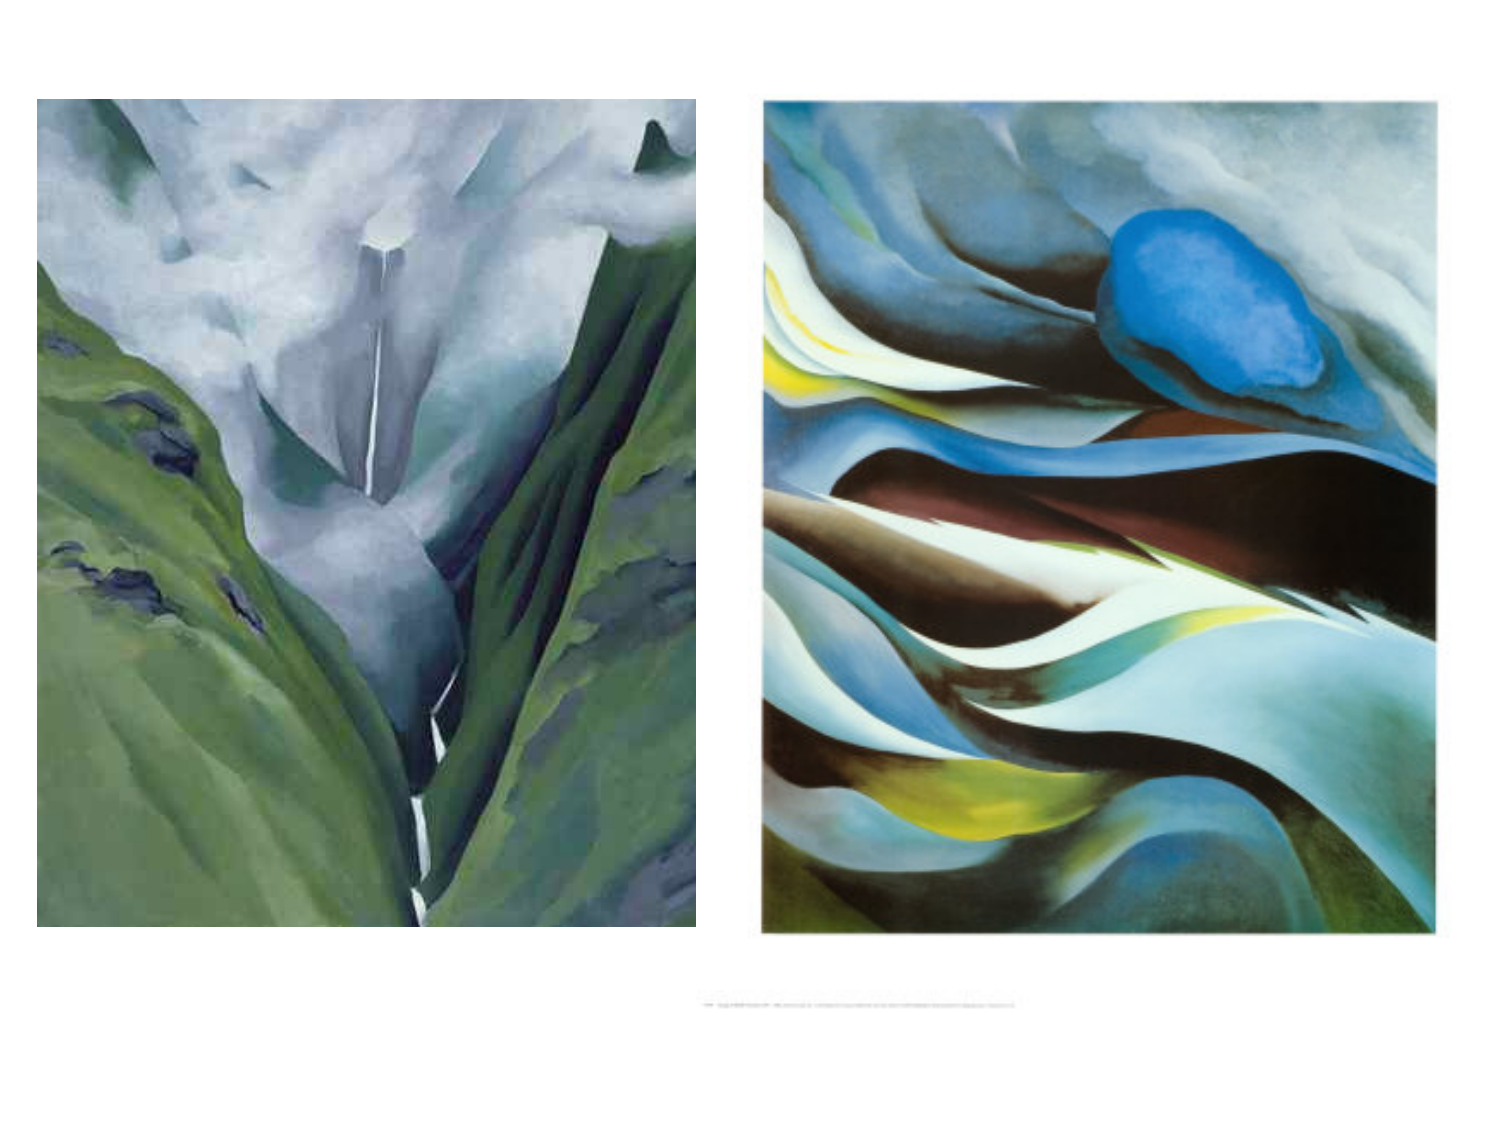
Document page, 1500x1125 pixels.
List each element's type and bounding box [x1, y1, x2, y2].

picture [37, 24, 1500, 1013]
